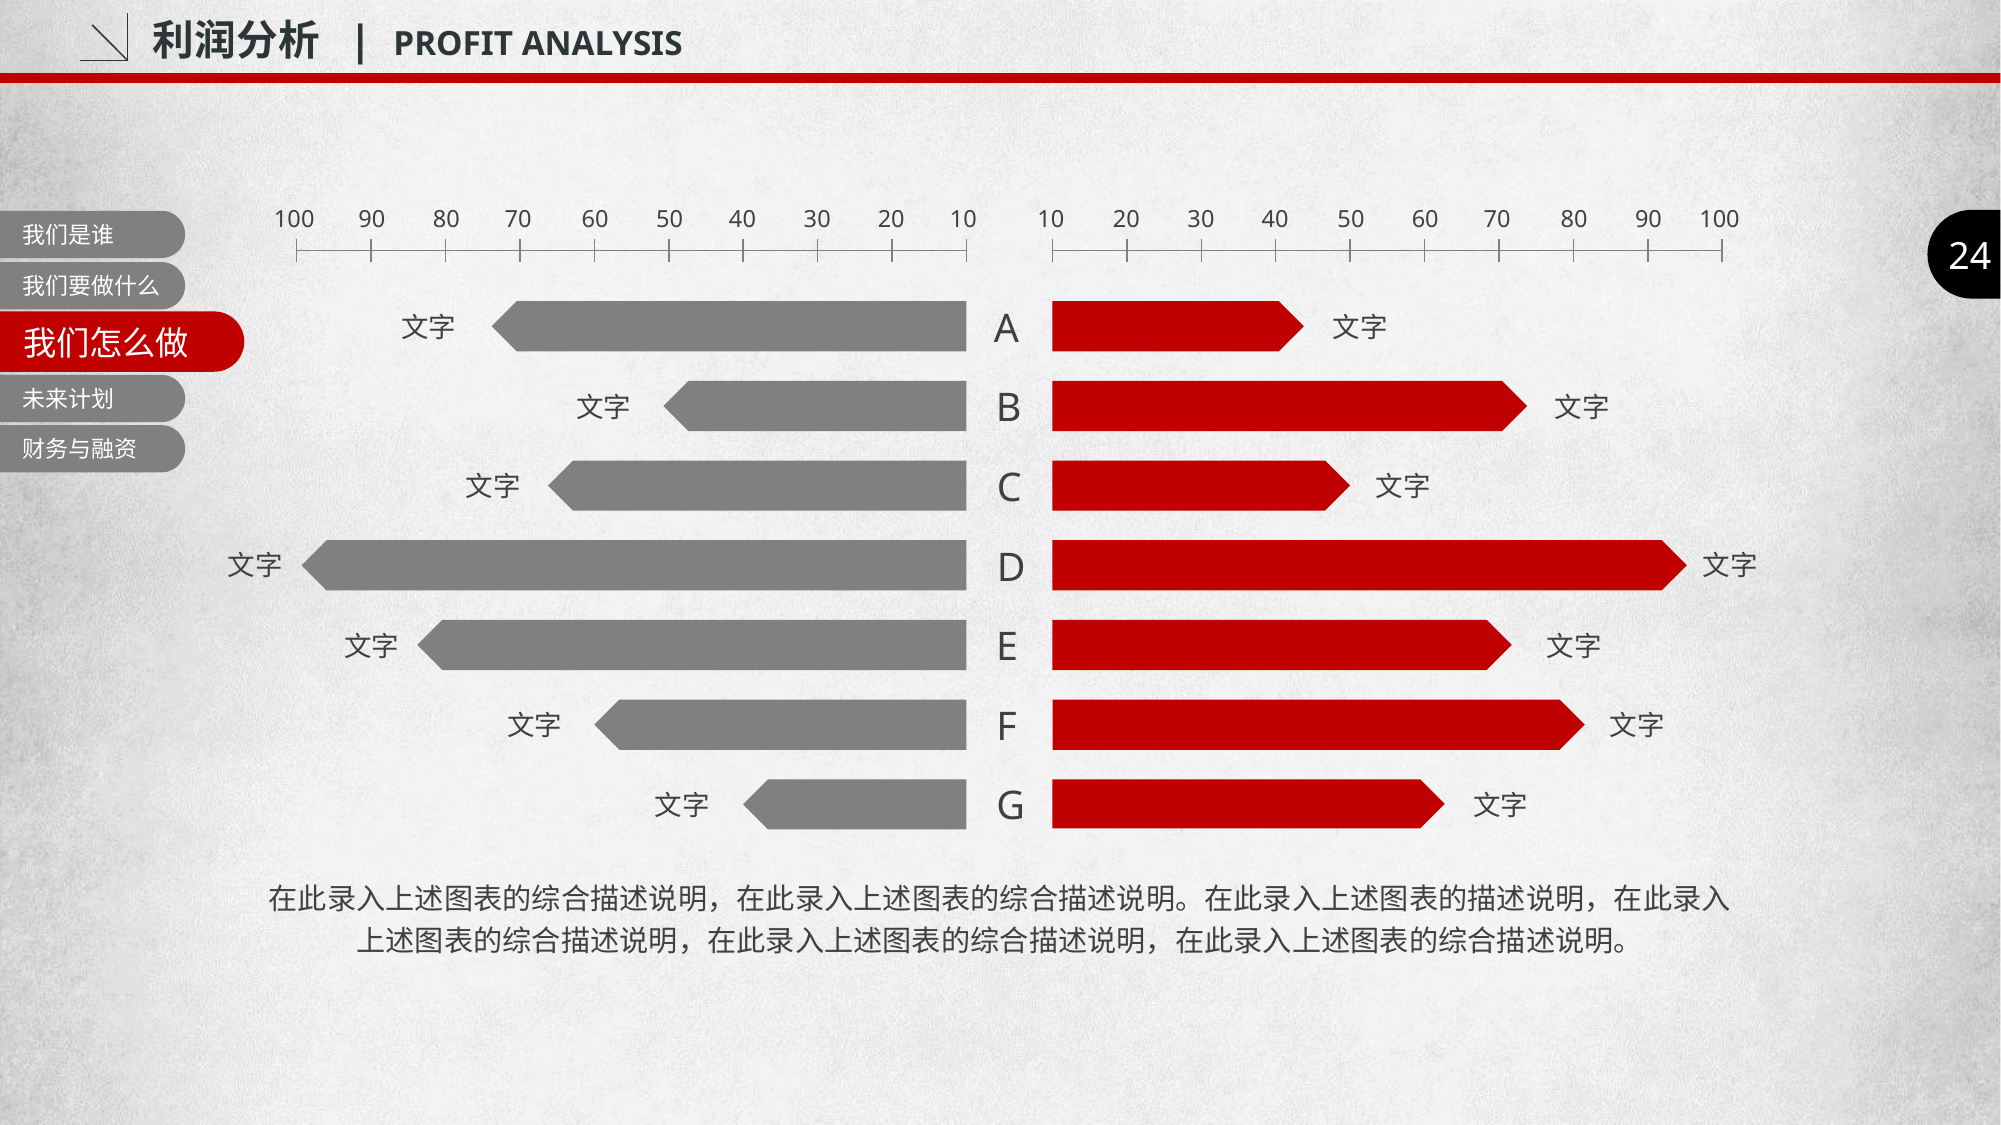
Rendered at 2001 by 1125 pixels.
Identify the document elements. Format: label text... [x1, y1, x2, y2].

text_box 文字 [639, 780, 725, 829]
text_box 60 [566, 196, 624, 237]
text_box 24 [1933, 210, 2001, 299]
text_box [1050, 378, 1530, 434]
text_box [661, 378, 969, 434]
text_box 文字 [1595, 700, 1680, 749]
text_box 文字 [1531, 621, 1617, 669]
text_box [1925, 228, 1933, 280]
text_box 我们要做什么 [7, 262, 209, 310]
text_box 文字 [1458, 780, 1544, 829]
text_box F [981, 693, 1032, 756]
picture [0, 83, 2001, 1125]
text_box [80, 12, 128, 61]
text_box 文字 [1361, 461, 1446, 510]
text_box 30 [1172, 196, 1230, 237]
text_box 文字 [561, 382, 647, 430]
text_box 100 [1684, 196, 1755, 240]
text_box [0, 208, 172, 260]
text_box [489, 299, 969, 354]
text_box 40 [714, 196, 771, 237]
text_box 在此录入上述图表的综合描述说明，在此录入上述图表的综合描述说明。在此录入上述图表的描述说明，在此录入上述图表的综合描述说明，在此录入上述图表的综合描述说明，在此录入上述图表的综合描述说明。 [245, 865, 1755, 965]
text_box 20 [1098, 196, 1155, 237]
text_box [415, 617, 969, 673]
text_box E [981, 613, 1034, 676]
text_box [1050, 538, 1687, 593]
text_box [0, 259, 172, 312]
text_box 50 [641, 196, 698, 237]
text_box [592, 697, 969, 752]
text_box 未来计划 [7, 374, 209, 423]
text_box 90 [1620, 196, 1677, 237]
text_box 我们怎么做 [8, 314, 292, 370]
text_box 10 [1022, 196, 1079, 240]
text_box [0, 372, 170, 423]
text_box 60 [1397, 196, 1454, 237]
text_box 文字 [213, 540, 298, 588]
text_box 20 [863, 196, 920, 237]
text_box [1050, 299, 1307, 354]
picture [0, 0, 2001, 73]
text_box 文字 [492, 700, 578, 749]
text_box A [978, 295, 1034, 358]
text_box 80 [418, 196, 475, 237]
text_box 40 [1246, 196, 1304, 237]
text_box 文字 [329, 621, 415, 669]
text_box [740, 777, 969, 832]
text_box 文字 [1687, 540, 1773, 588]
text_box B [981, 375, 1037, 437]
text_box 文字 [386, 302, 472, 351]
text_box [1050, 777, 1447, 831]
text_box [545, 458, 969, 513]
text_box [1050, 617, 1514, 673]
text_box [0, 309, 231, 374]
text_box 70 [1468, 196, 1526, 237]
text_box 30 [789, 196, 846, 237]
text_box D [982, 534, 1041, 597]
text_box G [981, 773, 1041, 836]
text_box 文字 [1539, 382, 1625, 430]
text_box 50 [1322, 196, 1380, 237]
text_box C [982, 454, 1037, 517]
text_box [296, 238, 967, 262]
text_box 80 [1545, 196, 1603, 237]
text_box 利润分析 | PROFIT ANALYSIS [137, 5, 1213, 73]
text_box 文字 [450, 461, 536, 510]
text_box 文字 [1317, 302, 1403, 351]
text_box 90 [343, 196, 401, 237]
text_box [1050, 458, 1353, 513]
text_box [0, 423, 172, 475]
text_box [299, 538, 969, 593]
text_box 财务与融资 [7, 425, 209, 473]
text_box [1050, 697, 1587, 752]
text_box 100 [259, 196, 330, 240]
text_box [1052, 238, 1723, 262]
text_box 10 [934, 196, 992, 240]
text_box 我们是谁 [7, 210, 209, 258]
text_box 70 [489, 196, 547, 237]
